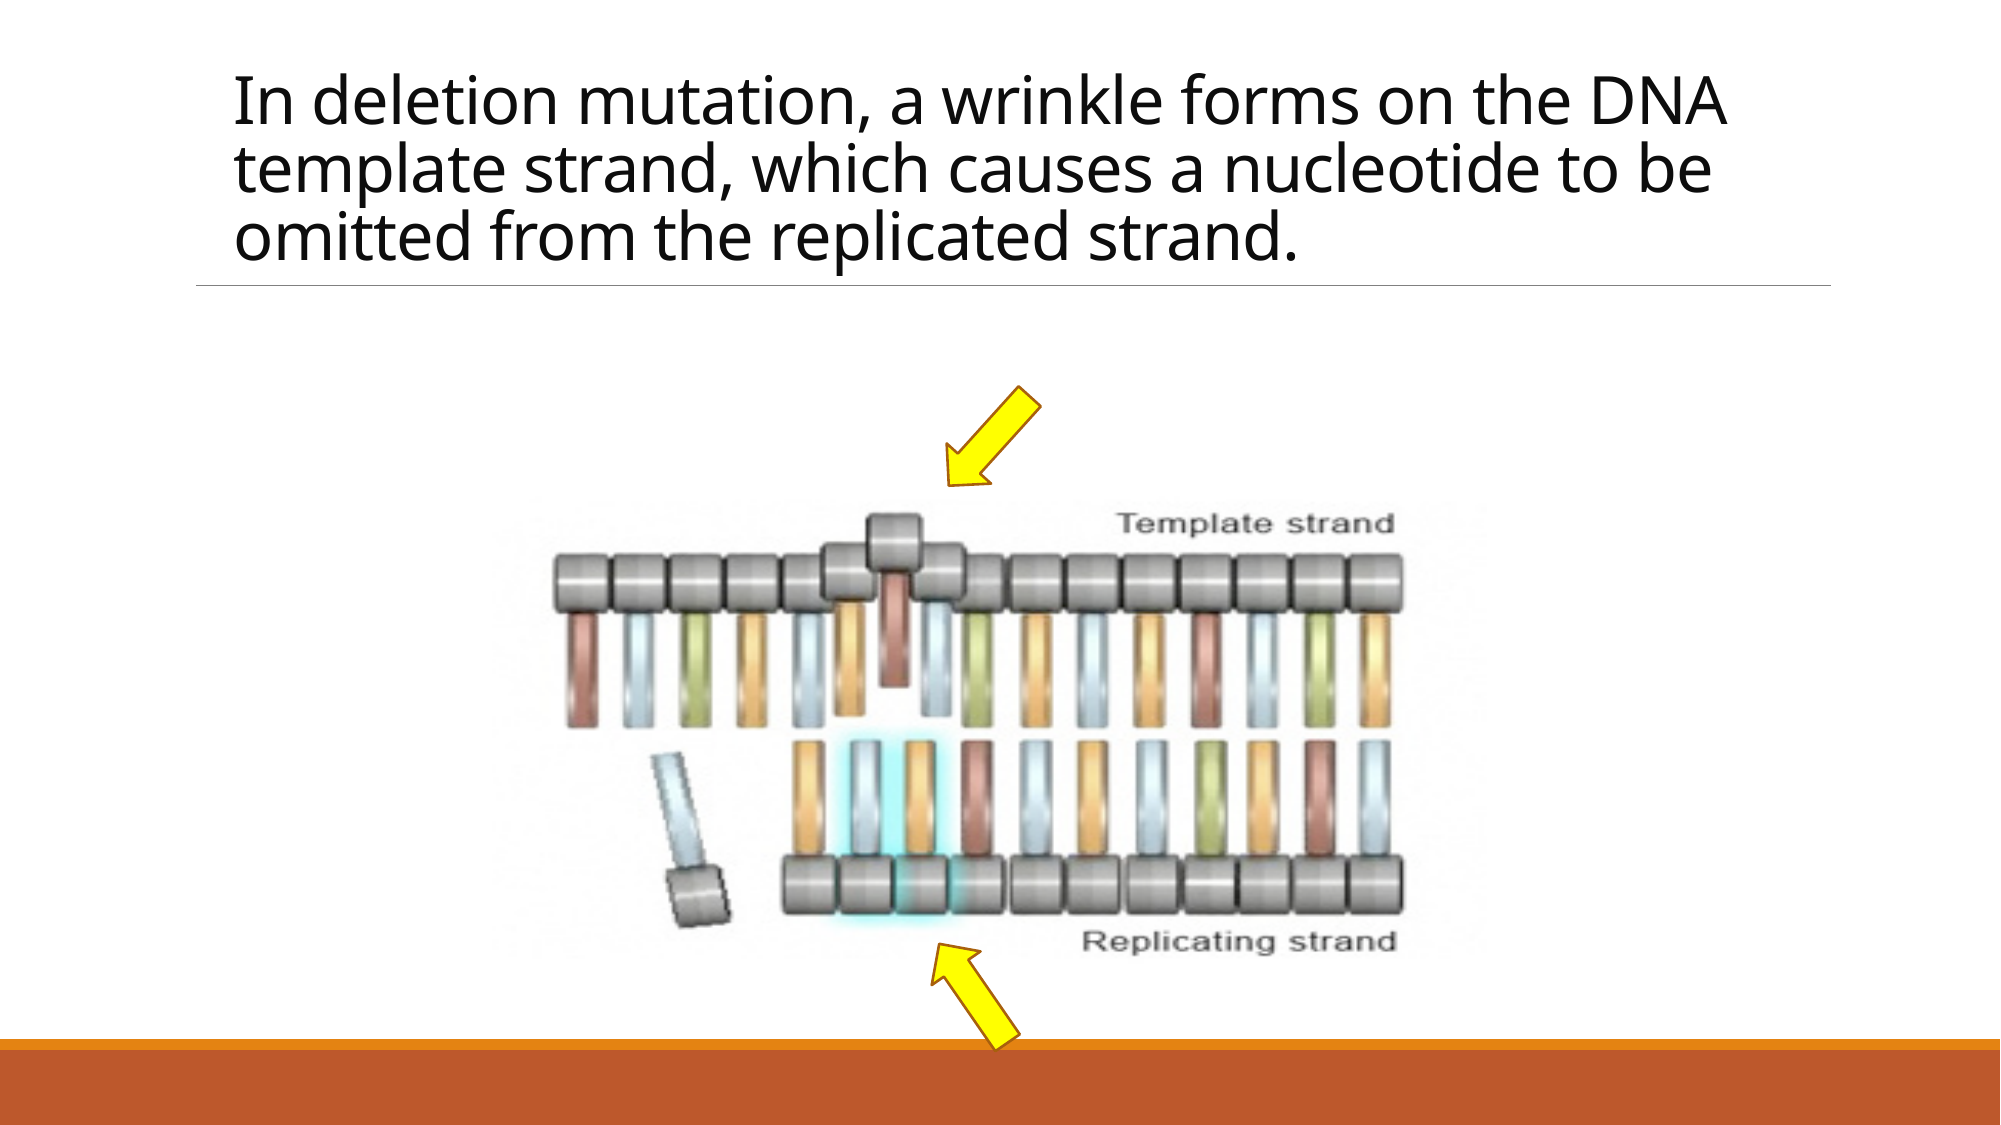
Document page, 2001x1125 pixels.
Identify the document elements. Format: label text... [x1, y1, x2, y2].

text_box [945, 385, 1042, 482]
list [491, 484, 1487, 974]
text_box [946, 983, 1021, 1053]
title In deletion mutation, a wrinkle forms on the DNA template strand, which causes a nucleotide to be omitted from the replicated strand. [218, 21, 1819, 282]
